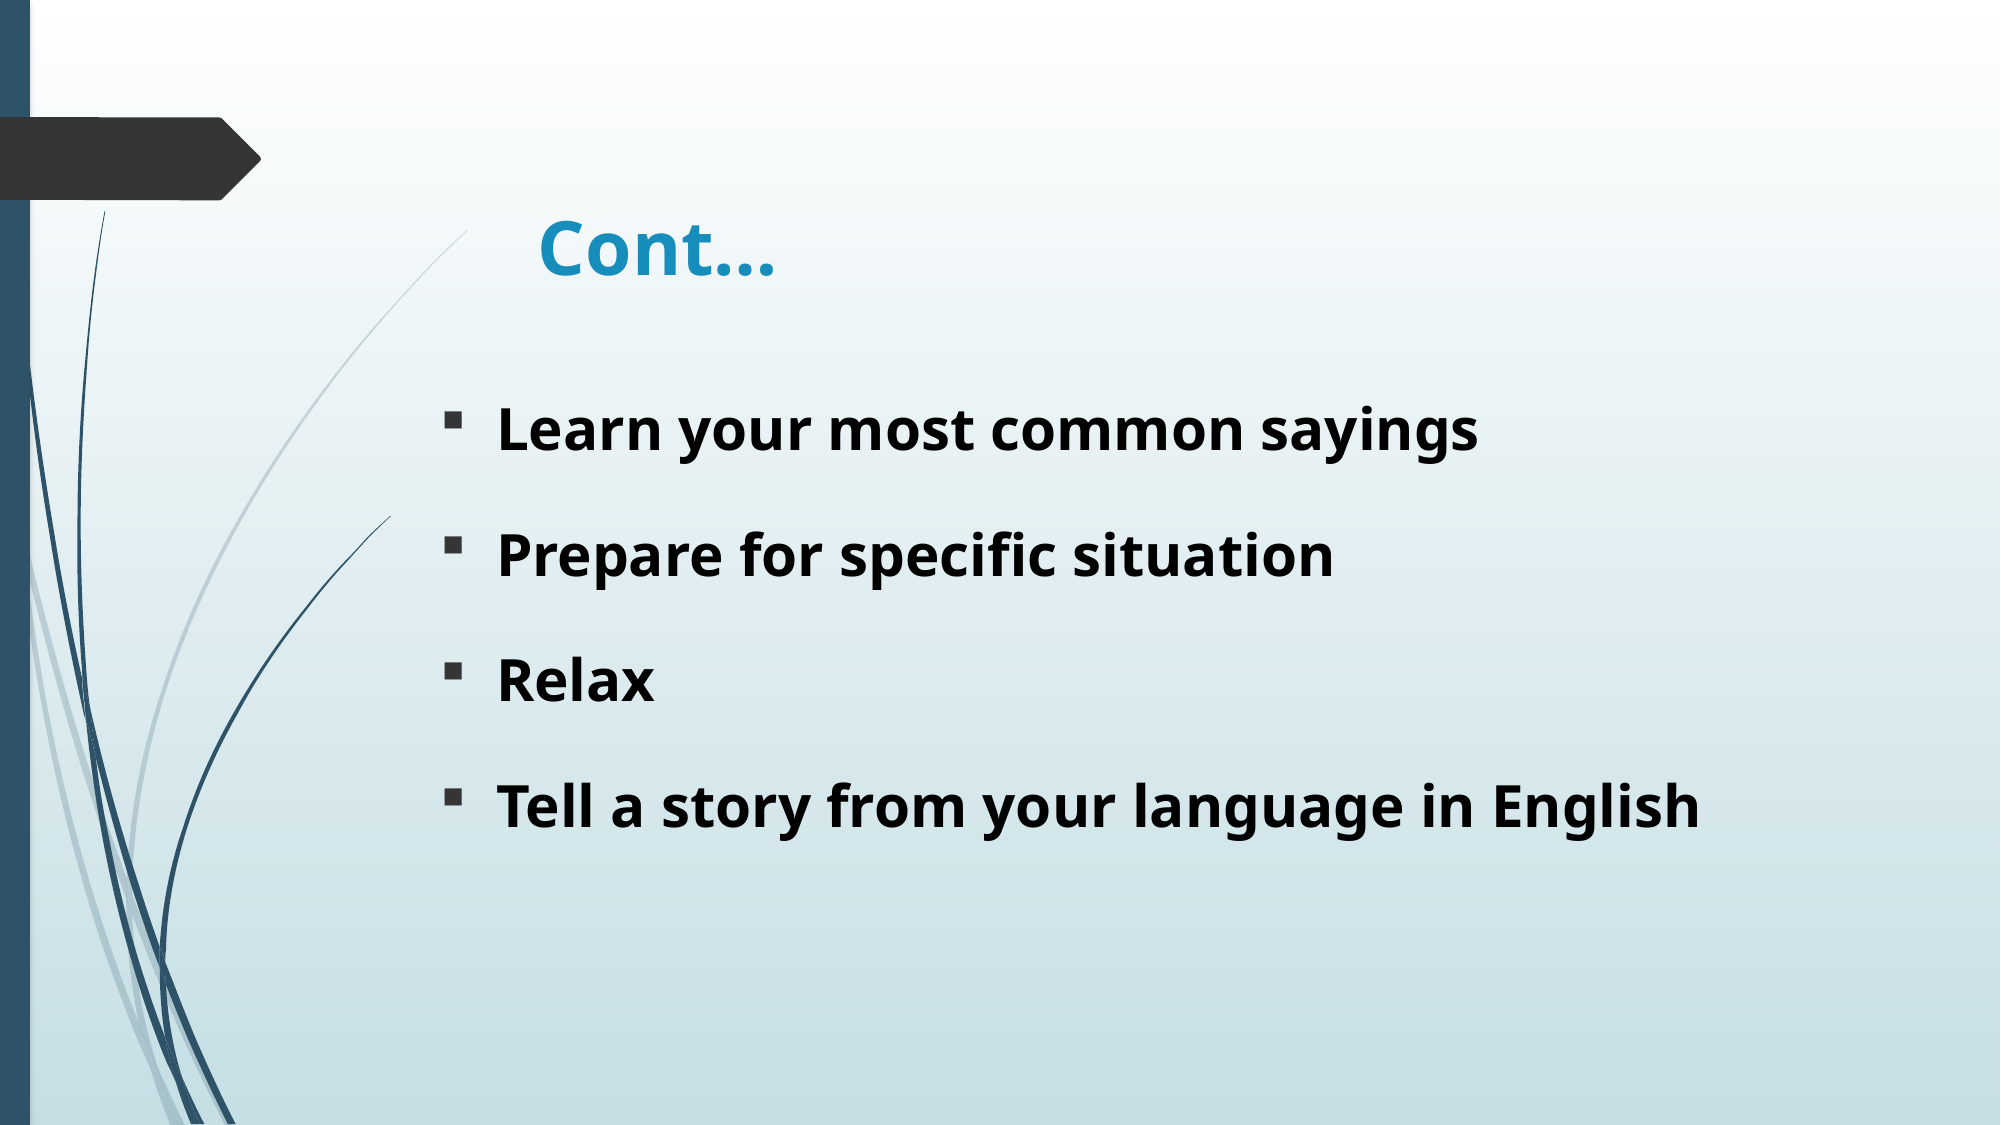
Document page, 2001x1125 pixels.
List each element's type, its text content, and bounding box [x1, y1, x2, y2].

list Learn your most common sayings Prepare for specific situation Relax Tell a story from your language in English [424, 350, 1888, 970]
title Cont… [425, 102, 1888, 313]
